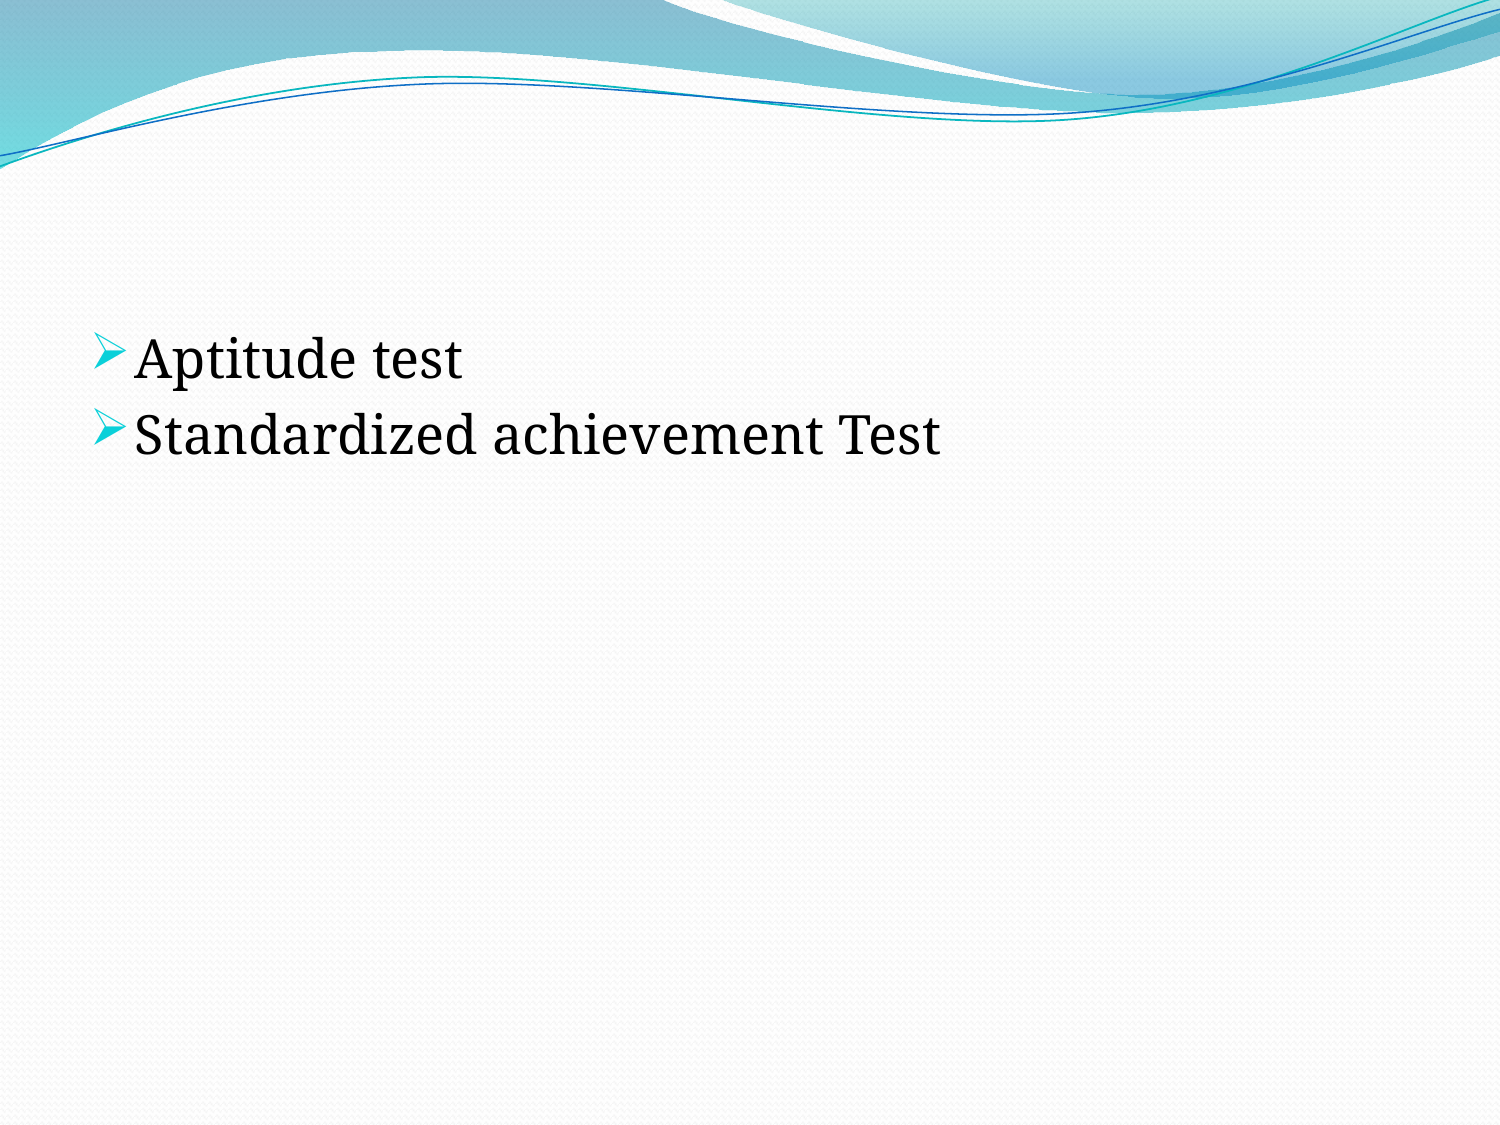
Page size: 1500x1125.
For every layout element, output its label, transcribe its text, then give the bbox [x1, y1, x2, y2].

list Aptitude test Standardized achievement Test [75, 317, 1425, 1038]
